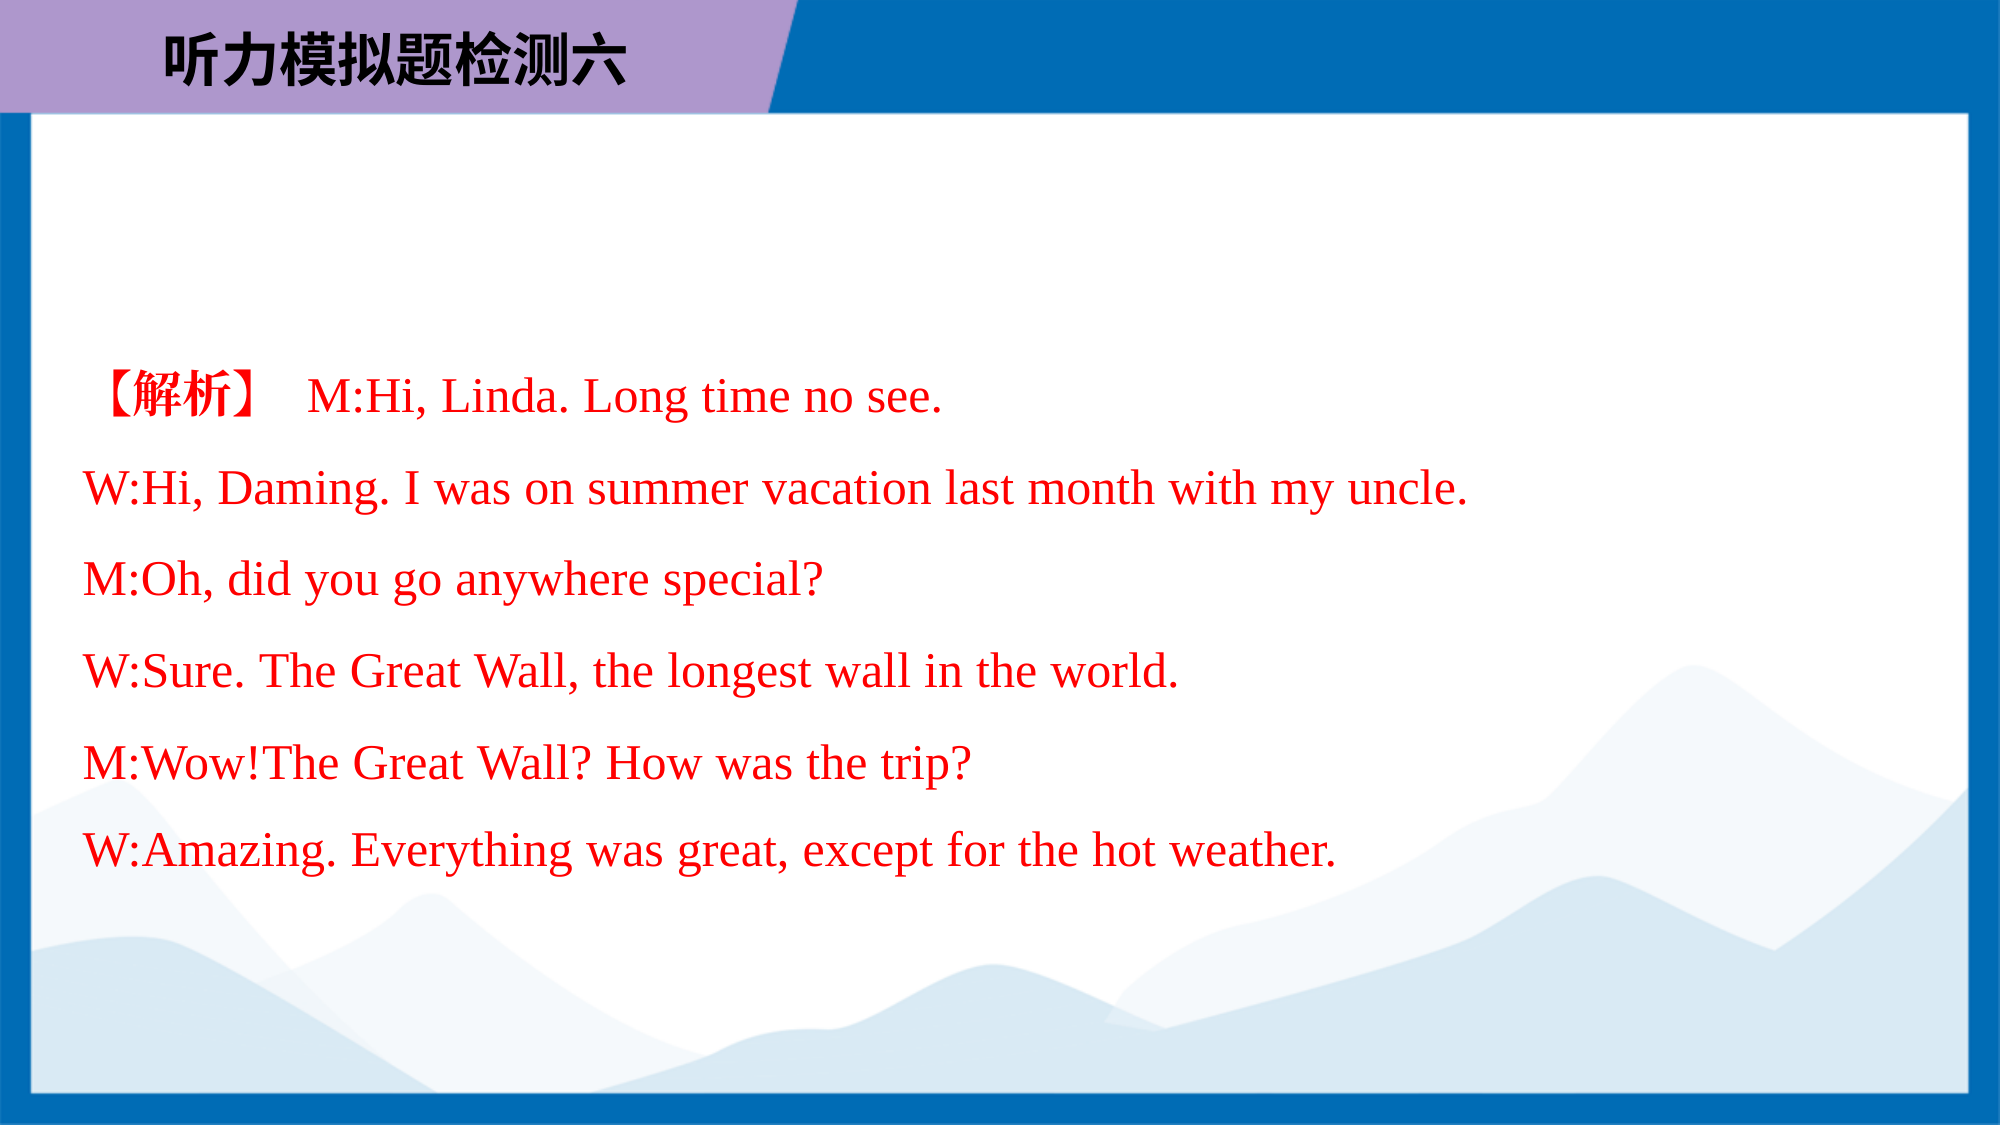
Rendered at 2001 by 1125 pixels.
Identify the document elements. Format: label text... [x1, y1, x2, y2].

text_box 【解析】 M:Hi, Linda. Long time no see. W:Hi, Daming. I was on summer vacation last month with my uncle. M:Oh, did you go anywhere special? W:Sure. The Great Wall, the longest wall in the world. M:Wow!The Great Wall? How was the trip? W:Amazing. Everything was great, except for the hot weather. [82, 330, 1917, 867]
picture [0, 0, 2000, 1125]
